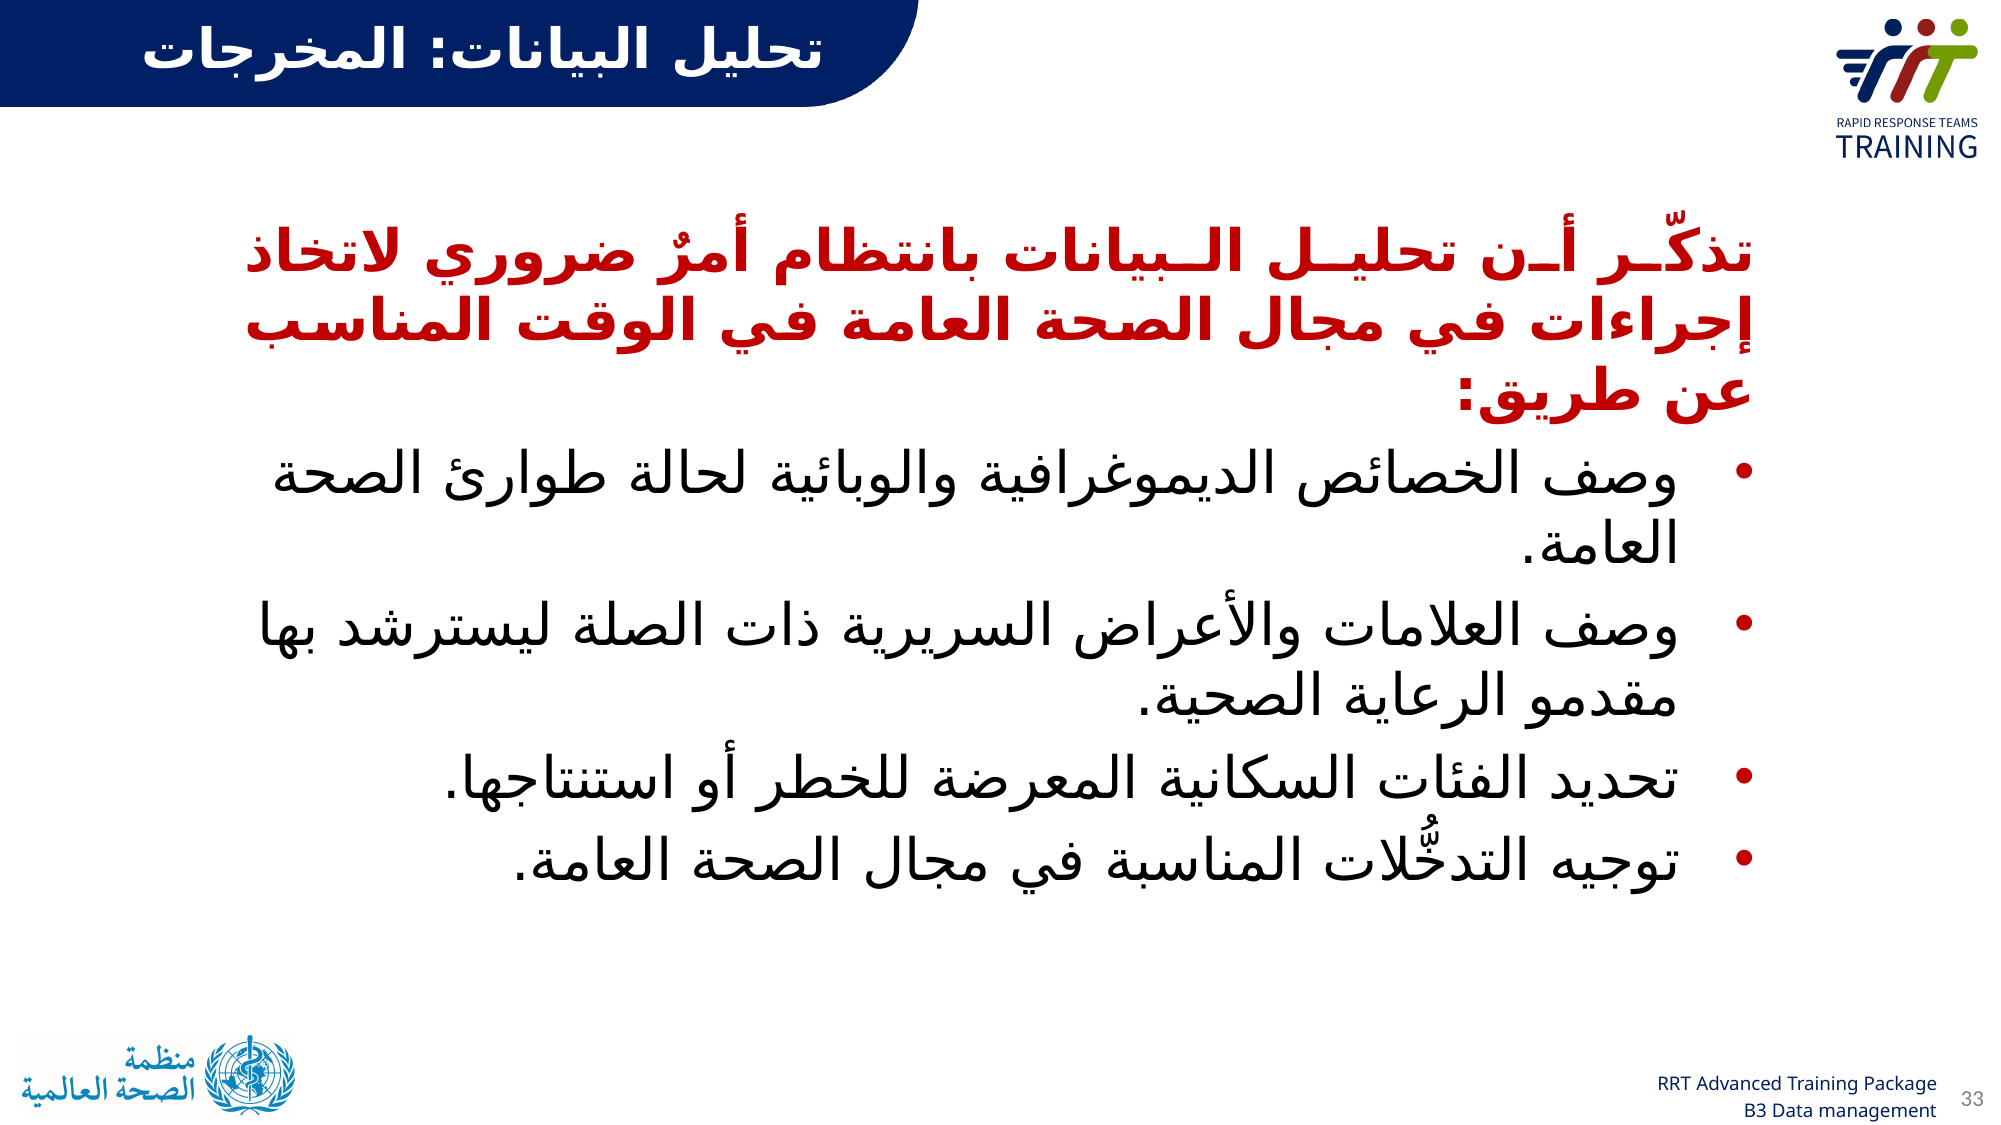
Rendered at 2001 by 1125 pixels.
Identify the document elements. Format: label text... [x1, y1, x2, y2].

picture [0, 0, 919, 107]
picture [22, 1035, 295, 1115]
text_box تحليل البيانات: المخرجات [21, 13, 834, 89]
text_box تذكّر أن تحليل البيانات بانتظام أمرٌ ضروري لاتخاذ إجراءات في مجال الصحة العامة في الوقت المناسب عن طريق: وصف الخصائص الديموغرافية والوبائية لحالة طوارئ الصحة العامة. وصف العلامات والأعراض السريرية ذات الصلة ليسترشد بها مقدمو الرعاية الصحية. تحديد الفئات السكانية المعرضة للخطر أو استنتاجها. توجيه التدخُّلات المناسبة في مجال الصحة العامة. [237, 205, 1763, 983]
picture [1835, 19, 1978, 167]
picture [252, 1050, 258, 1059]
